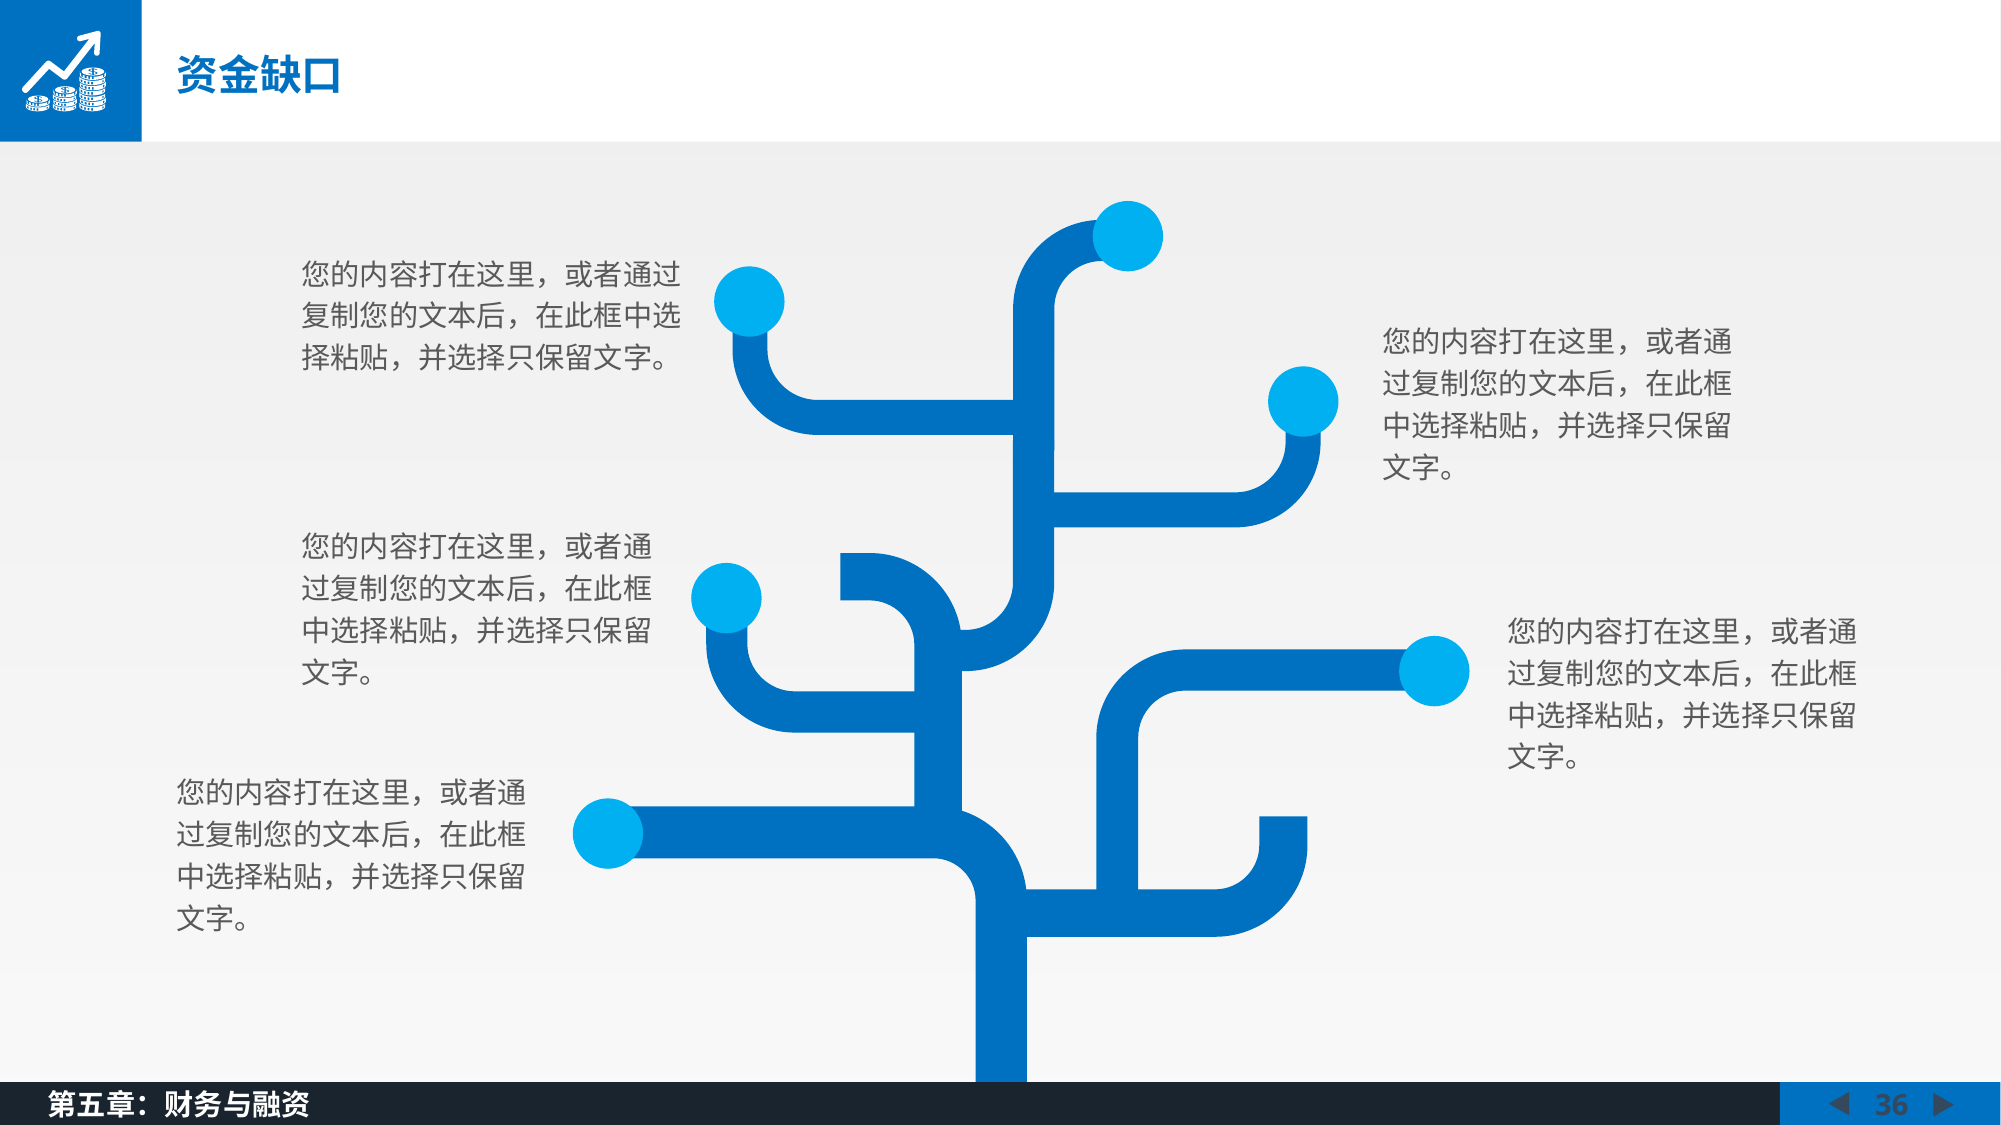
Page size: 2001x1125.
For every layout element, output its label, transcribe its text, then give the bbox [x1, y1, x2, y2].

text_box [706, 630, 937, 733]
text_box 第五章：财务与融资 [8, 1078, 351, 1125]
text_box 您的内容打在这里，或者通过复制您的文本后，在此框中选择粘贴，并选择只保留文字。 [286, 514, 681, 697]
text_box 您的内容打在这里，或者通过复制您的文本后，在此框中选择粘贴，并选择只保留文字。 [286, 241, 701, 382]
text_box [1013, 220, 1100, 451]
text_box 您的内容打在这里，或者通过复制您的文本后，在此框中选择粘贴，并选择只保留文字。 [1492, 598, 1875, 782]
text_box 您的内容打在这里，或者通过复制您的文本后，在此框中选择粘贴，并选择只保留文字。 [161, 760, 560, 943]
text_box [144, 0, 2001, 144]
text_box [351, 1080, 1778, 1125]
text_box [52, 86, 77, 112]
text_box [25, 95, 50, 112]
text_box [732, 335, 1013, 435]
text_box [1001, 816, 1308, 937]
text_box [635, 806, 1027, 1080]
text_box [712, 264, 787, 339]
text_box [0, 0, 144, 144]
text_box [1055, 435, 1321, 528]
text_box [1397, 633, 1472, 709]
text_box [1265, 364, 1341, 439]
text_box [840, 553, 962, 834]
text_box [22, 30, 101, 93]
text_box [570, 796, 646, 871]
text_box [79, 67, 106, 112]
text_box 36 [1779, 1078, 2001, 1125]
text_box [0, 1080, 8, 1125]
text_box [1096, 649, 1403, 922]
text_box [936, 440, 1055, 672]
text_box [689, 560, 764, 636]
text_box 您的内容打在这里，或者通过复制您的文本后，在此框中选择粘贴，并选择只保留文字。 [1367, 309, 1759, 492]
text_box 资金缺口 [161, 59, 859, 138]
text_box [1090, 198, 1166, 274]
